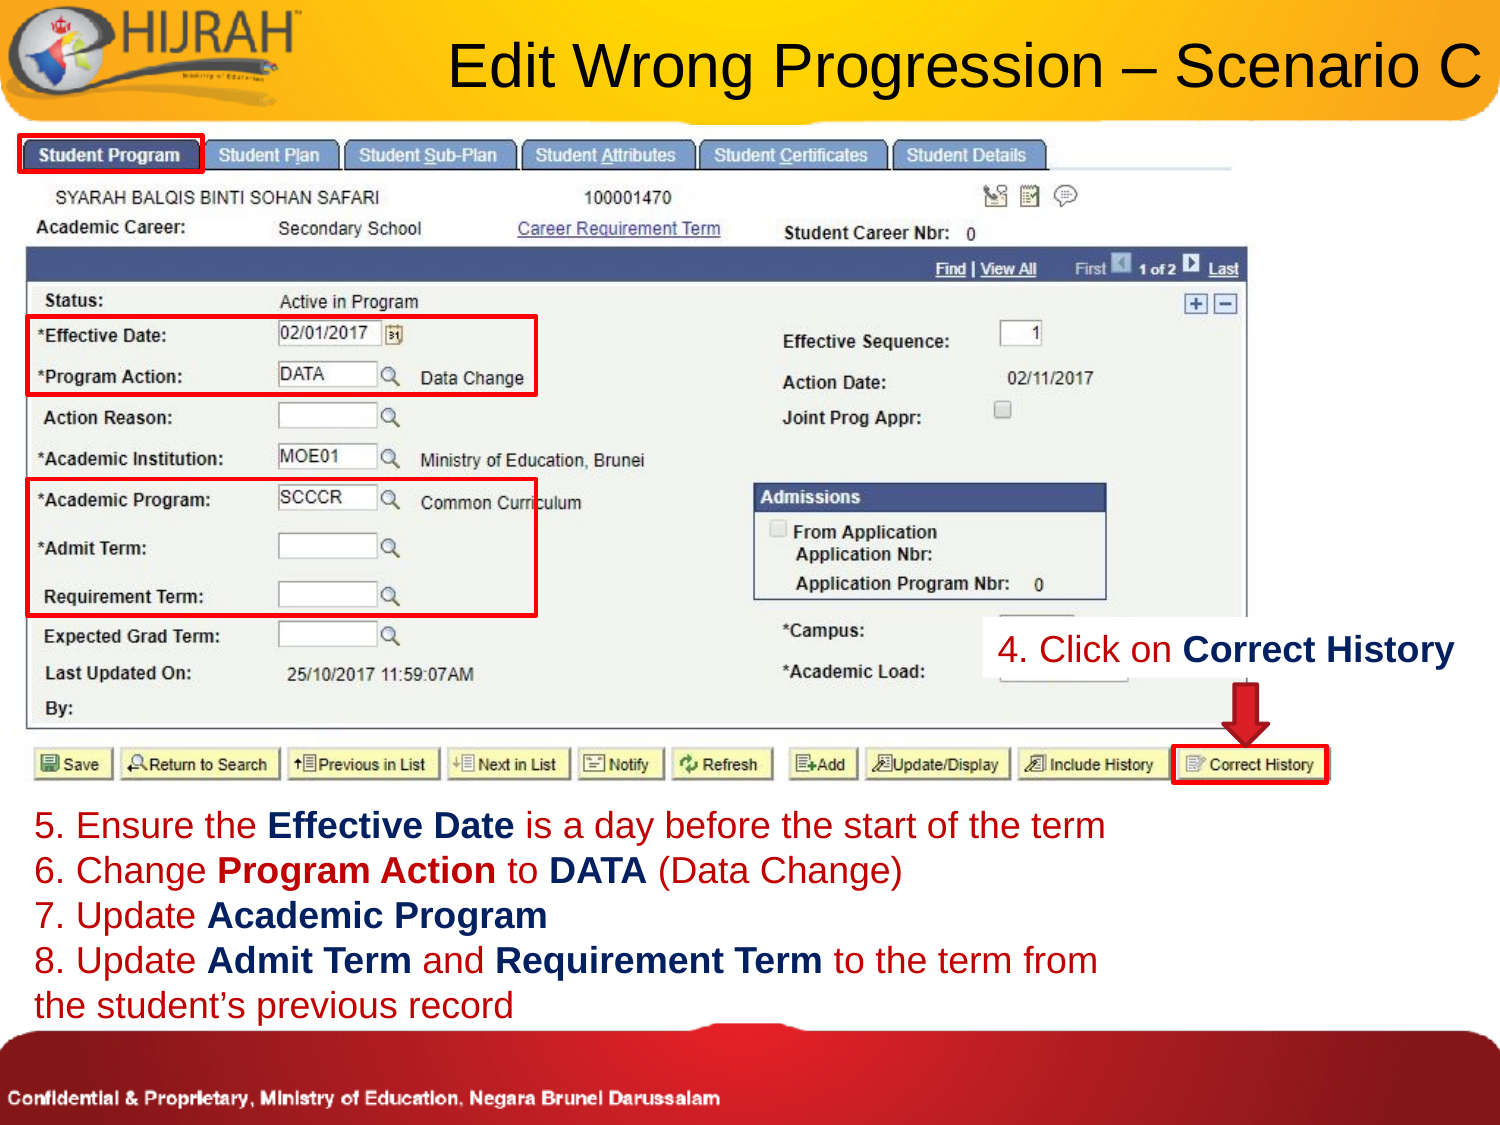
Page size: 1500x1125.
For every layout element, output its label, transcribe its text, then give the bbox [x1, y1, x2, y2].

text_box 5. Ensure the Effective Date is a day before the start of the term 6. Change Program Action to DATA (Data Change) 7. Update Academic Program 8. Update Admit Term and Requirement Term to the term from the student’s previous record [19, 802, 1143, 1024]
title Edit Wrong Progression – Scenario C [324, 0, 1500, 126]
text_box 4. Click on Correct History [1350, 617, 1500, 678]
picture [0, 0, 1500, 1125]
